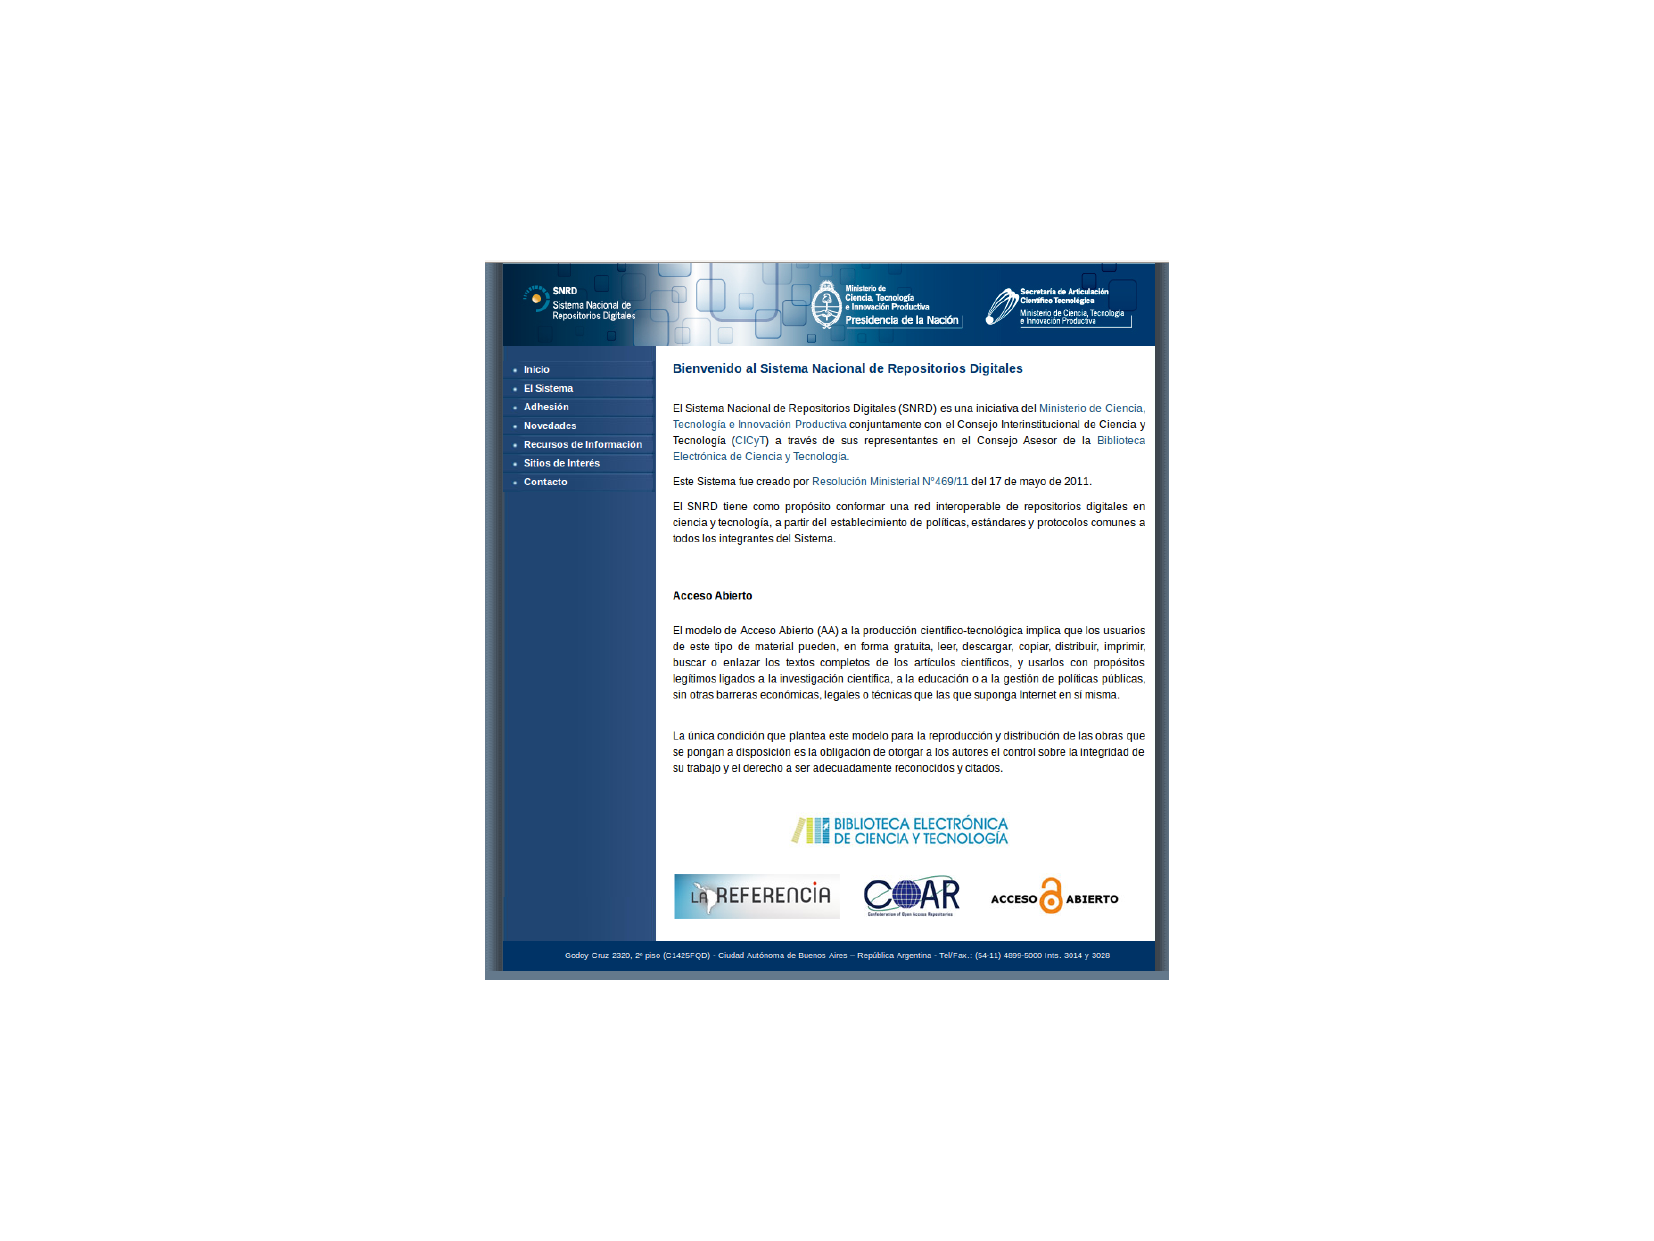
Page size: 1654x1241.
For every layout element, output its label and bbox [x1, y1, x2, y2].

picture [484, 260, 1169, 980]
